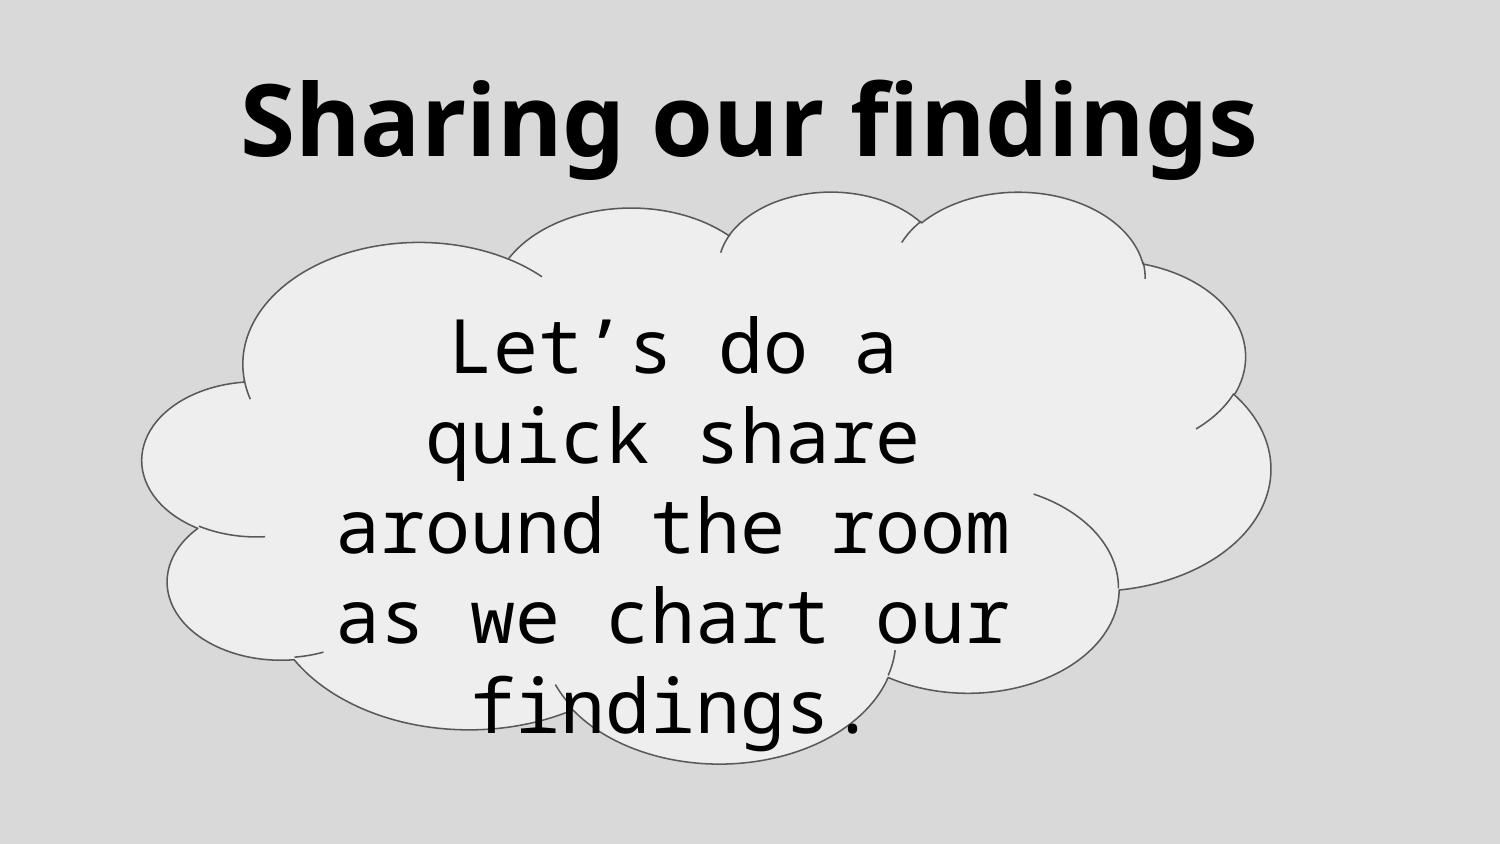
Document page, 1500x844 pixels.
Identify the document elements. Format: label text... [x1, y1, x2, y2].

text_box Let’s do a quick share around the room as we chart our findings. [305, 283, 1041, 667]
text_box [141, 192, 1271, 765]
title Sharing our findings [51, 41, 1449, 136]
